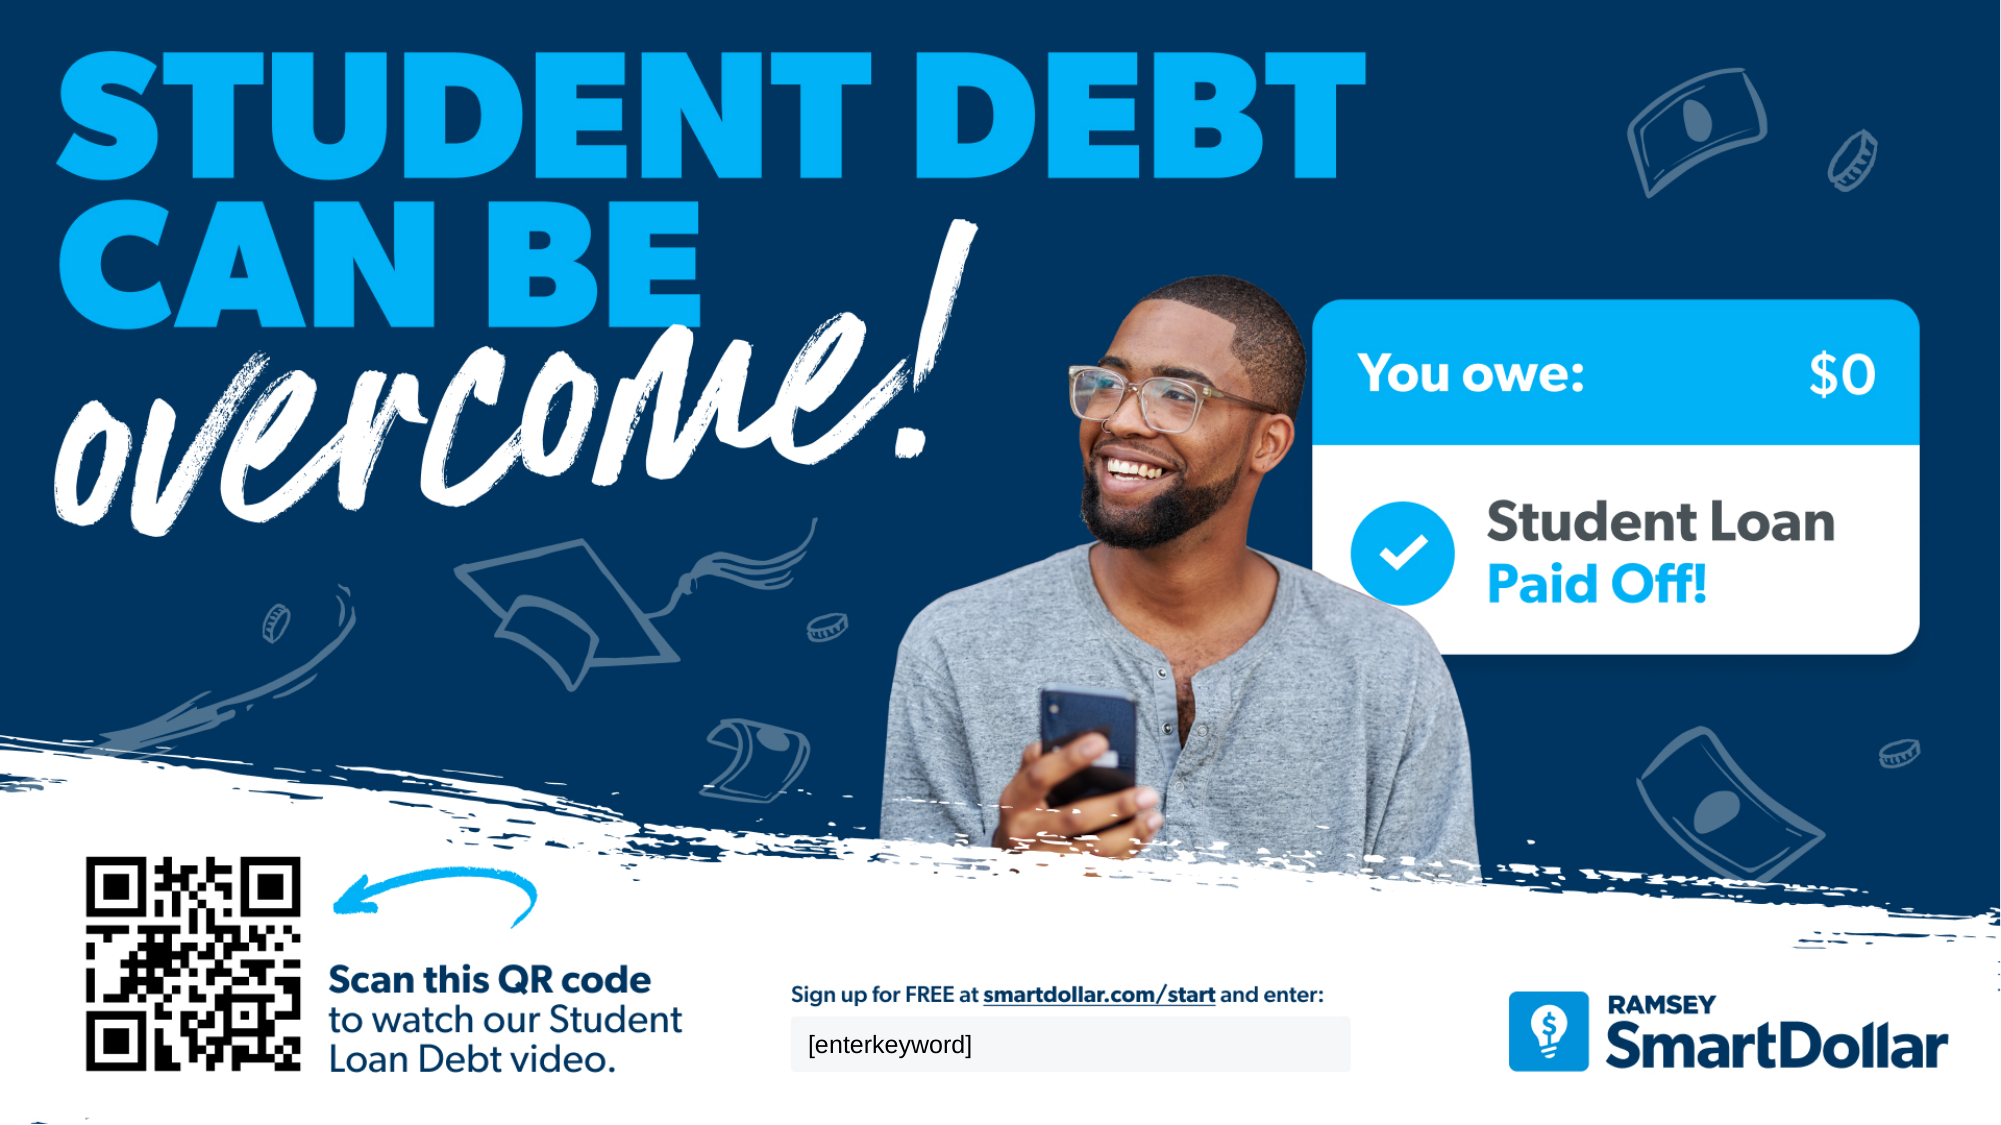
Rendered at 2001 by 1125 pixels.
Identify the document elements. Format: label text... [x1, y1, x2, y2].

text_box [enterkeyword] [793, 1021, 1342, 1066]
picture [0, 0, 2001, 1125]
